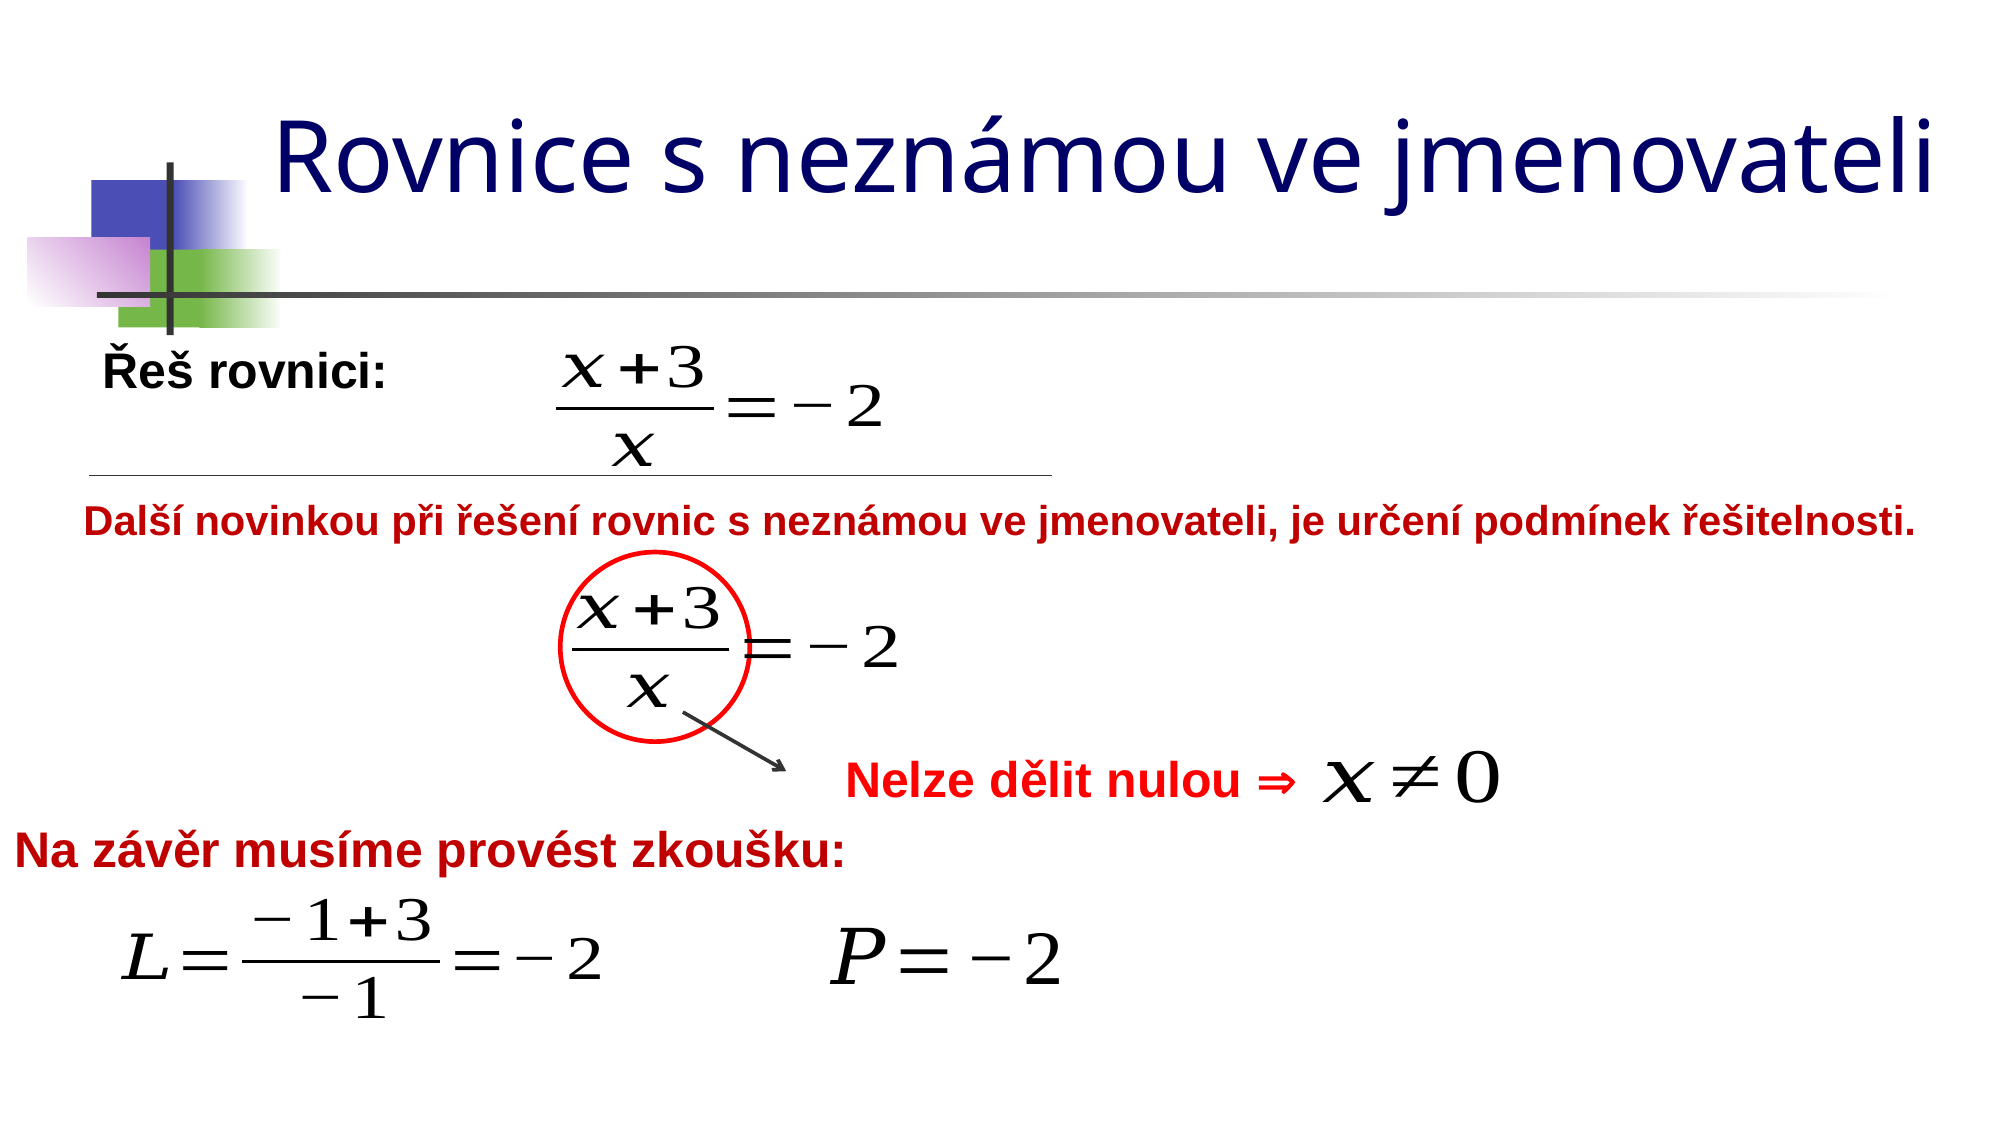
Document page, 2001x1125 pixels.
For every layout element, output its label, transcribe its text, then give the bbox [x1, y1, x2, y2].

text_box Další novinkou při řešení rovnic s neznámou ve jmenovateli, je určení podmínek řešitelnosti. [0, 483, 2000, 554]
text_box Na závěr musíme provést zkoušku: [0, 812, 887, 884]
title Rovnice s neznámou ve jmenovateli [209, 77, 2000, 229]
text_box Nelze dělit nulou  [811, 742, 1331, 813]
text_box Řeš rovnici: [87, 333, 599, 405]
text_box [560, 552, 750, 742]
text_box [682, 711, 787, 772]
